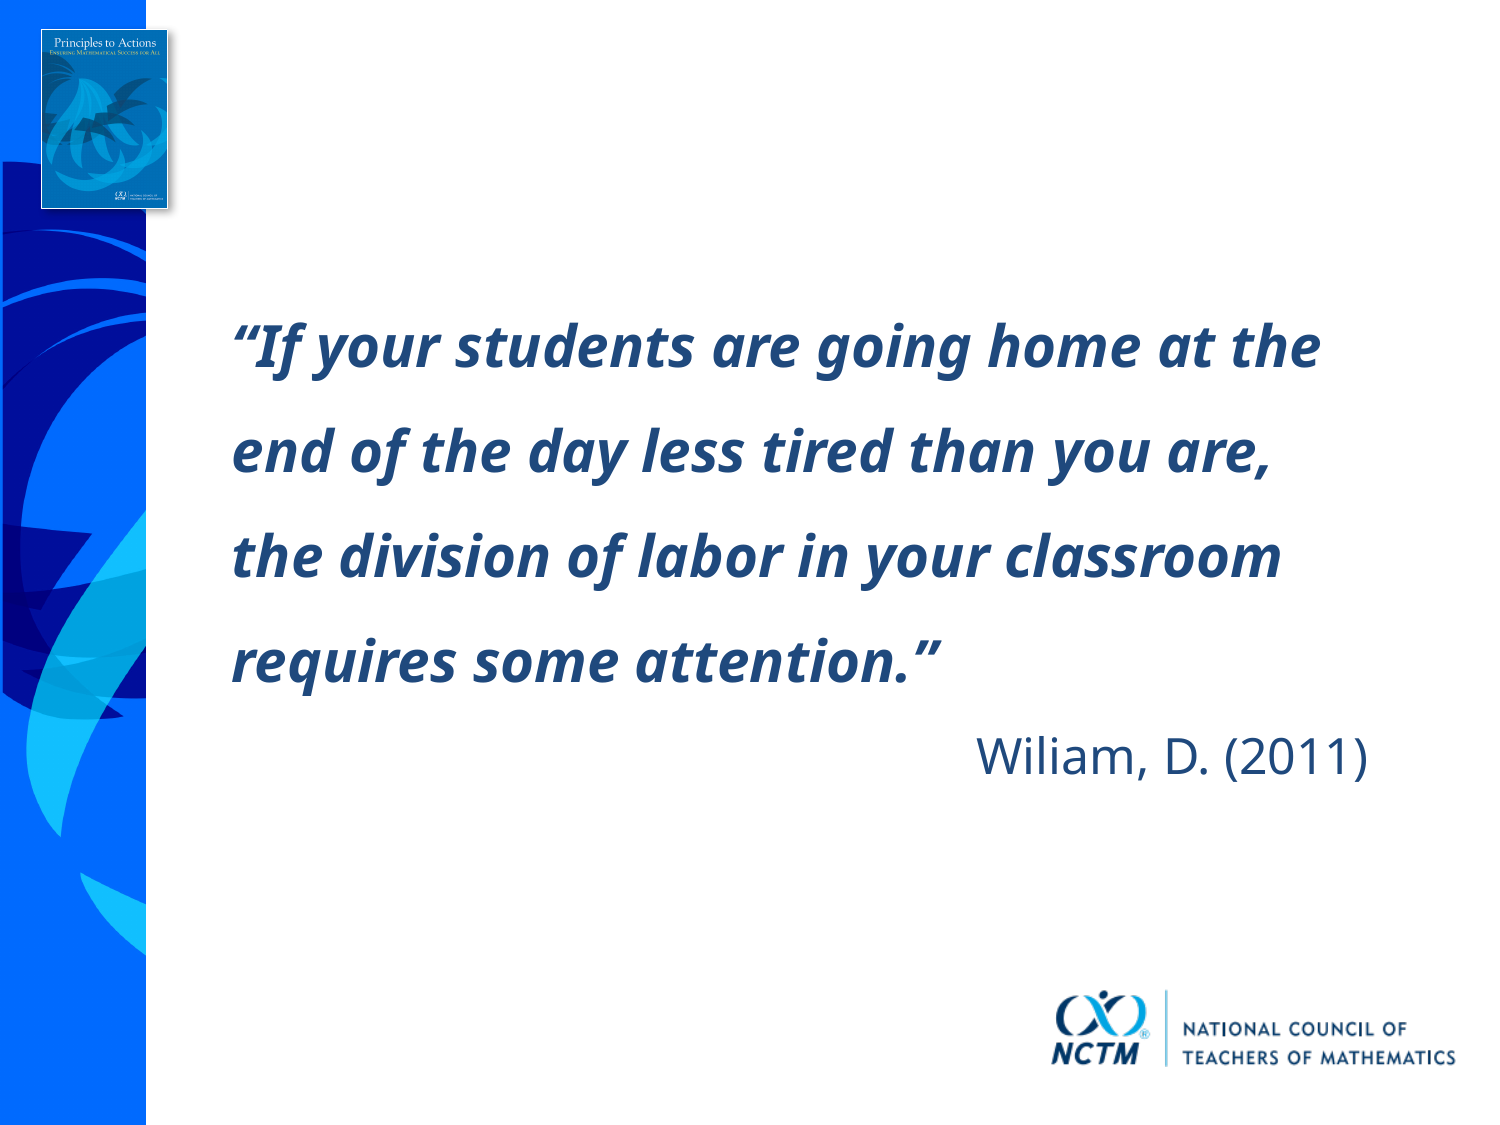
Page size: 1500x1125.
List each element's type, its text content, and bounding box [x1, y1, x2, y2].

picture [1034, 969, 1474, 1085]
text_box “If your students are going home at the end of the day less tired than you are, the division of labor in your classroom requires some attention.” Wiliam, D. (2011) [217, 267, 1383, 792]
text_box [217, 239, 1413, 928]
picture [0, 0, 168, 1125]
